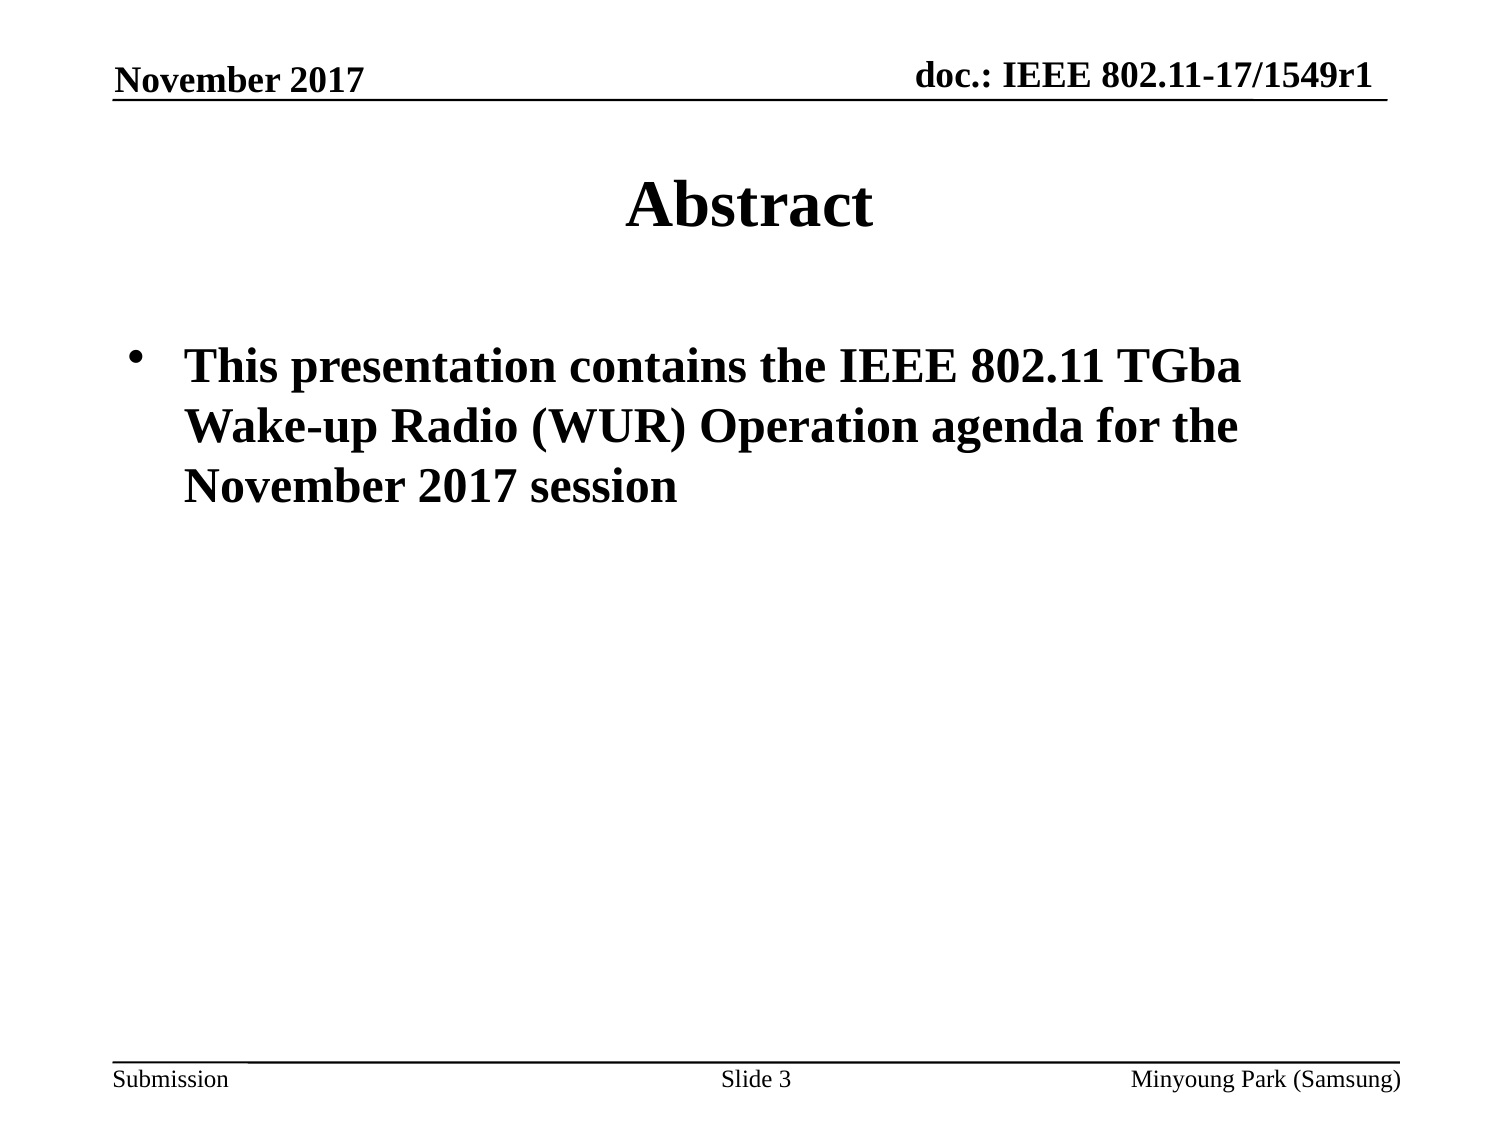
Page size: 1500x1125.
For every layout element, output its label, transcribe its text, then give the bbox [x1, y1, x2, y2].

title Abstract [112, 112, 1388, 288]
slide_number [114, 54, 374, 101]
footer Minyoung Park (Samsung) [949, 1061, 1402, 1093]
slide_number Slide 3 [712, 1061, 800, 1093]
list This presentation contains the IEEE 802.11 TGba Wake-up Radio (WUR) Operation agenda for the November 2017 session [112, 324, 1388, 1000]
